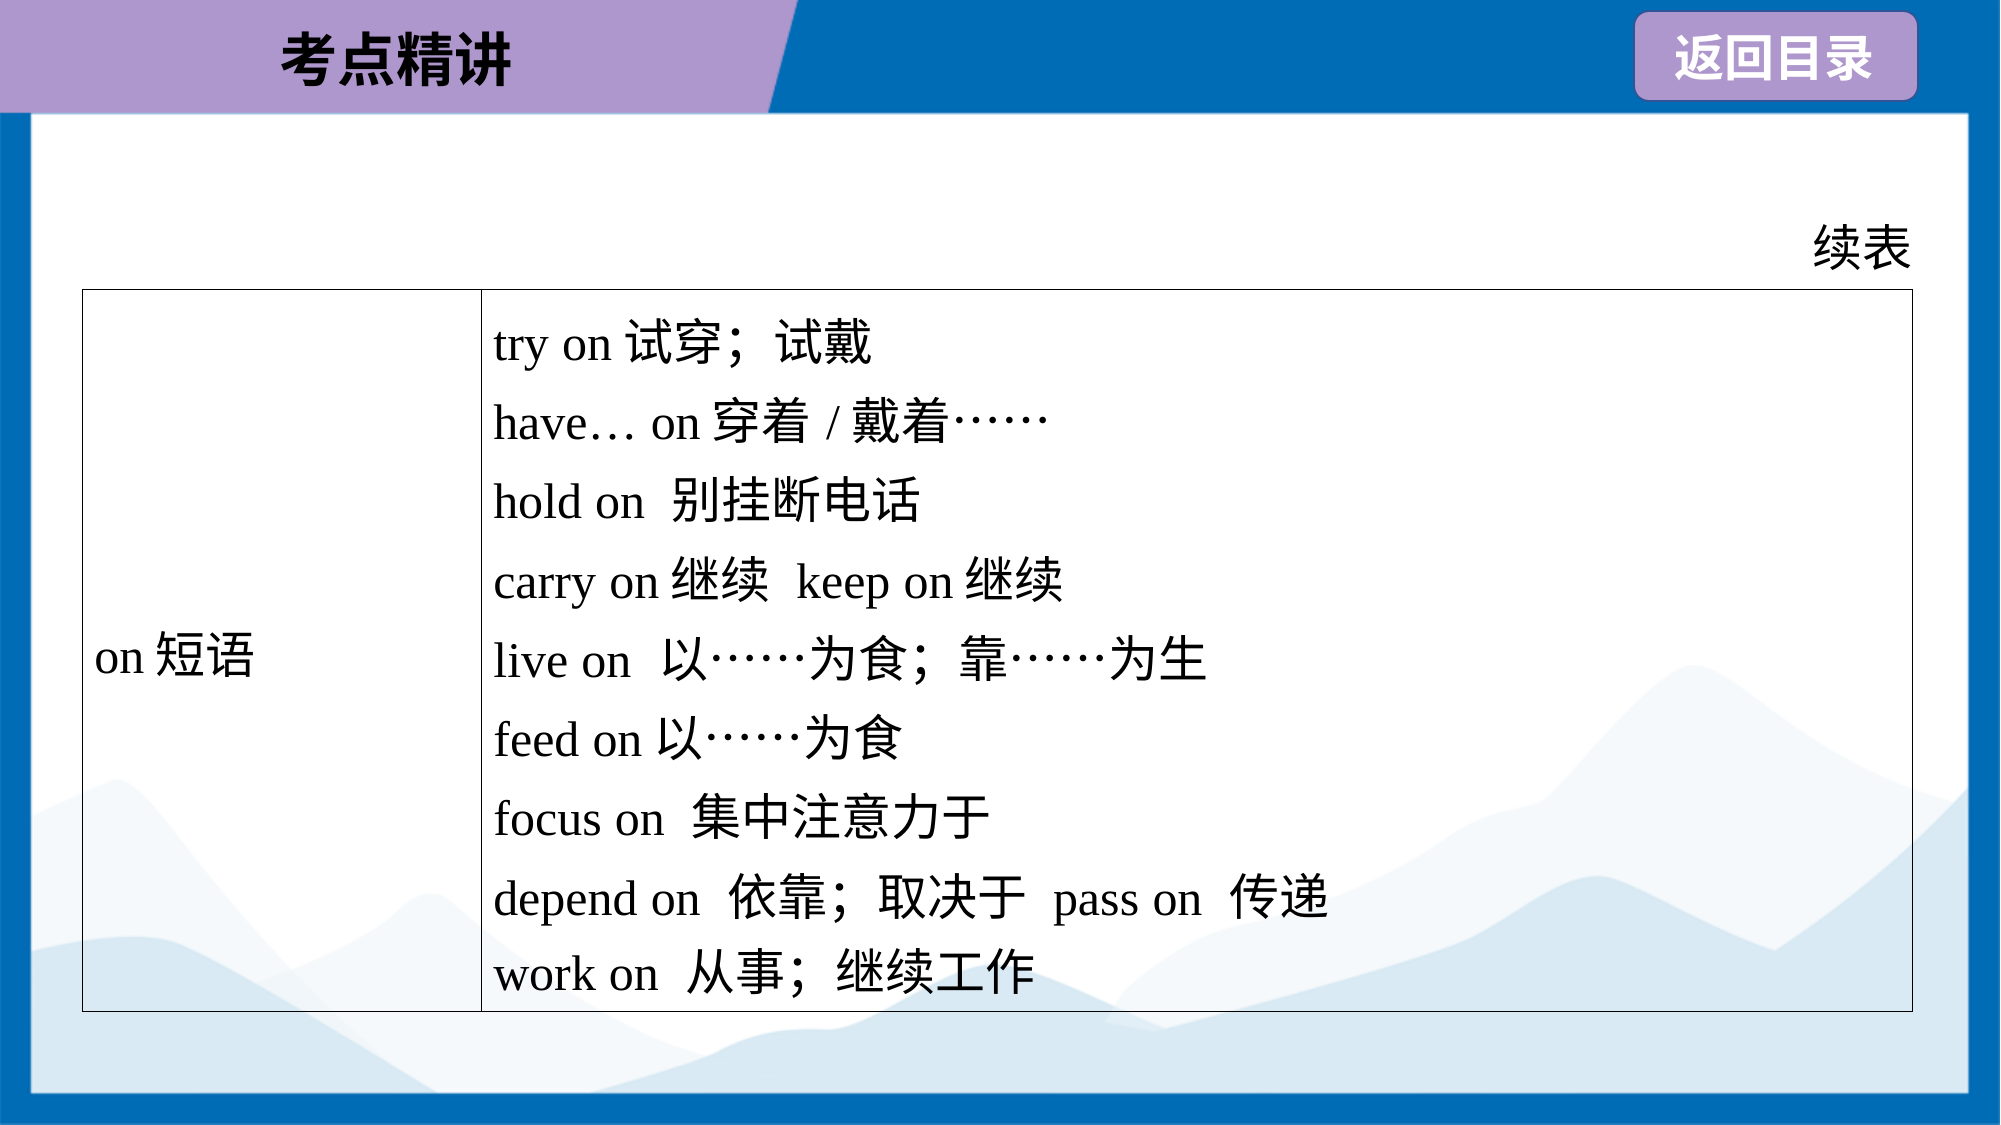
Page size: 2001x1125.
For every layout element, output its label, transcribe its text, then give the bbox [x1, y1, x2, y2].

picture [0, 0, 2000, 1125]
text_box 续表 [1811, 188, 1913, 276]
table_header try on试穿；试戴 have… on穿着/戴着…… hold on 别挂断电话 carry on继续 keep on继续 live on 以……为食；靠……为生 feed on以……为食 focus on 集中注意力于 depend on 依靠；取决于 pass on 传递 work on 从事；继续工作 [482, 290, 1912, 1011]
table_header on短语 [83, 290, 481, 1011]
